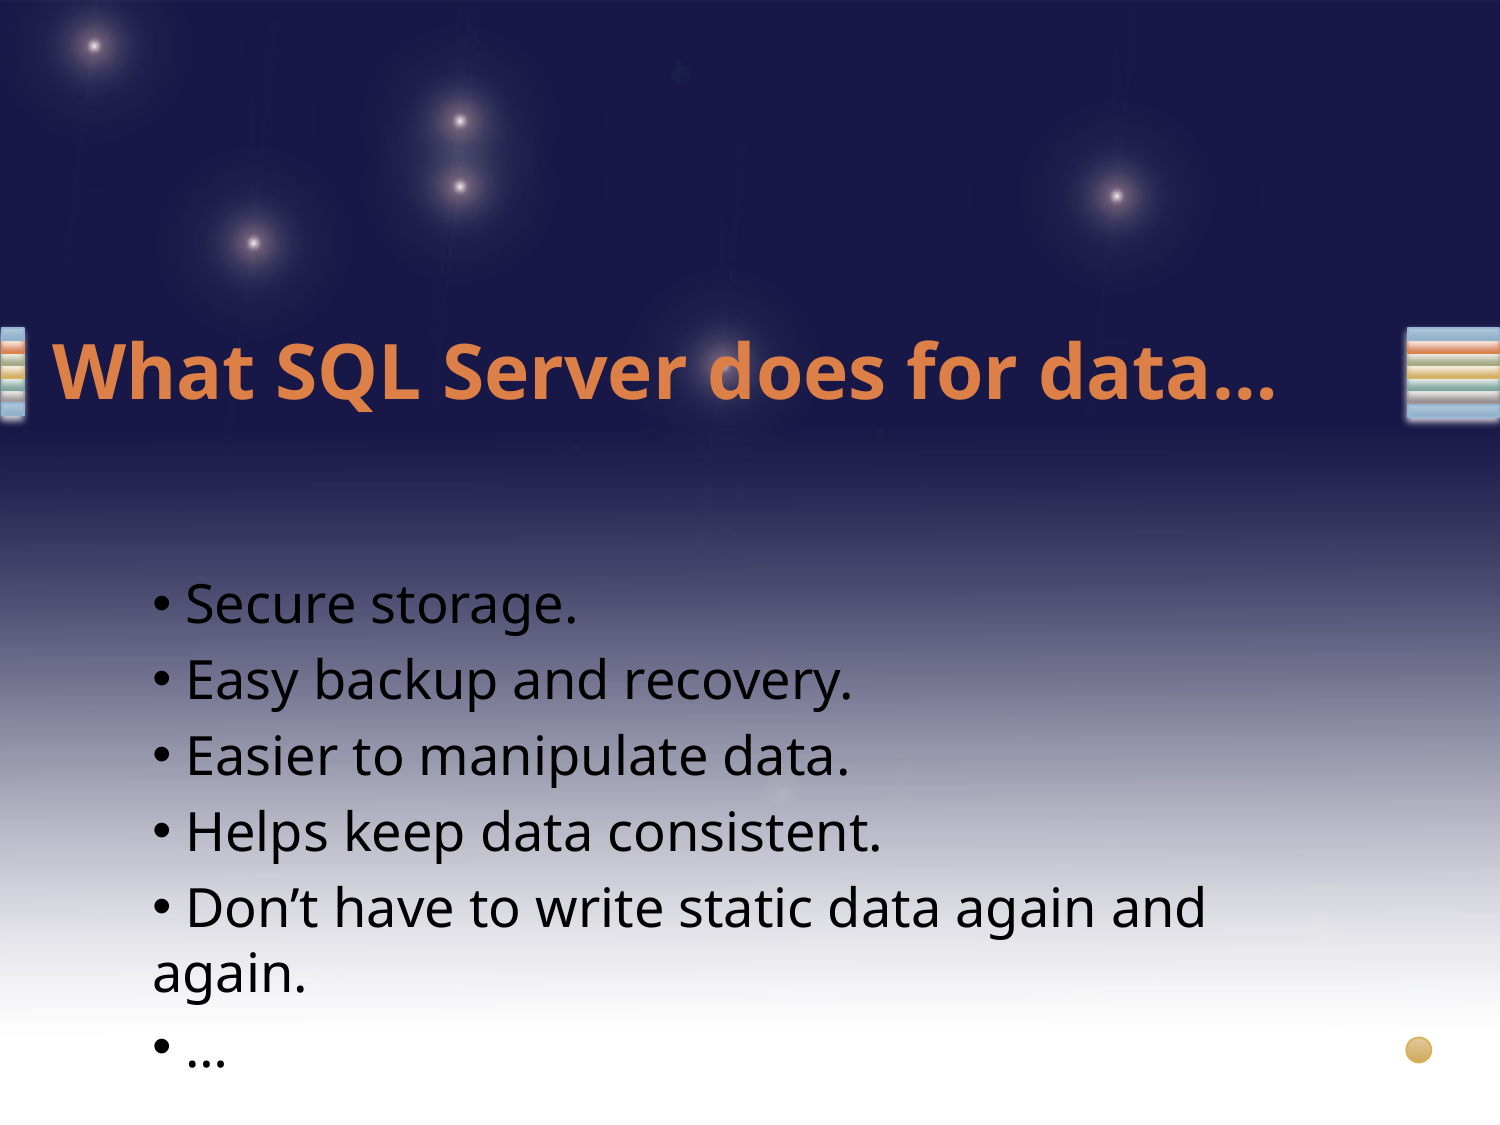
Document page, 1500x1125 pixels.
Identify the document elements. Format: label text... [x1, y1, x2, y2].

title What SQL Server does for data… [37, 275, 1388, 463]
text_box [125, 487, 1288, 700]
text_box Secure storage. Easy backup and recovery. Easier to manipulate data. Helps keep data consistent. Don’t have to write static data again and again. … [137, 562, 1375, 1050]
picture [0, 0, 1500, 1125]
